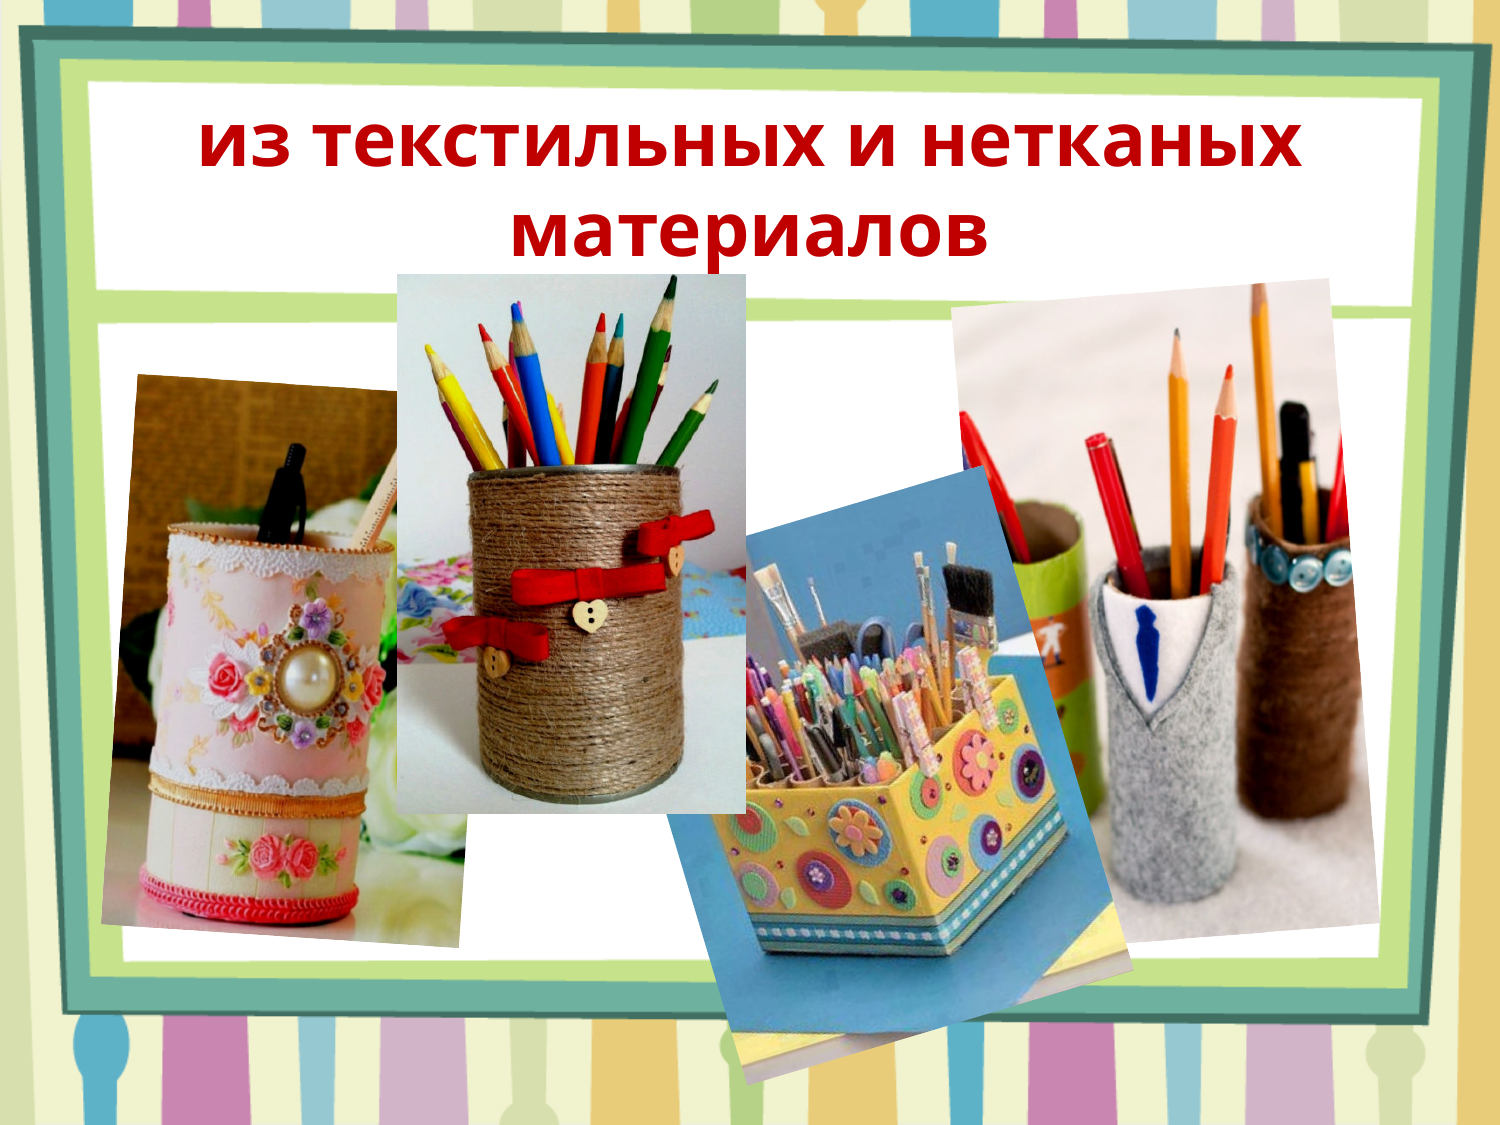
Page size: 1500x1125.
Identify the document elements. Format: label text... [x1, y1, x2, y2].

title из текстильных и нетканых материалов [74, 87, 1426, 276]
picture [0, 0, 1500, 1125]
